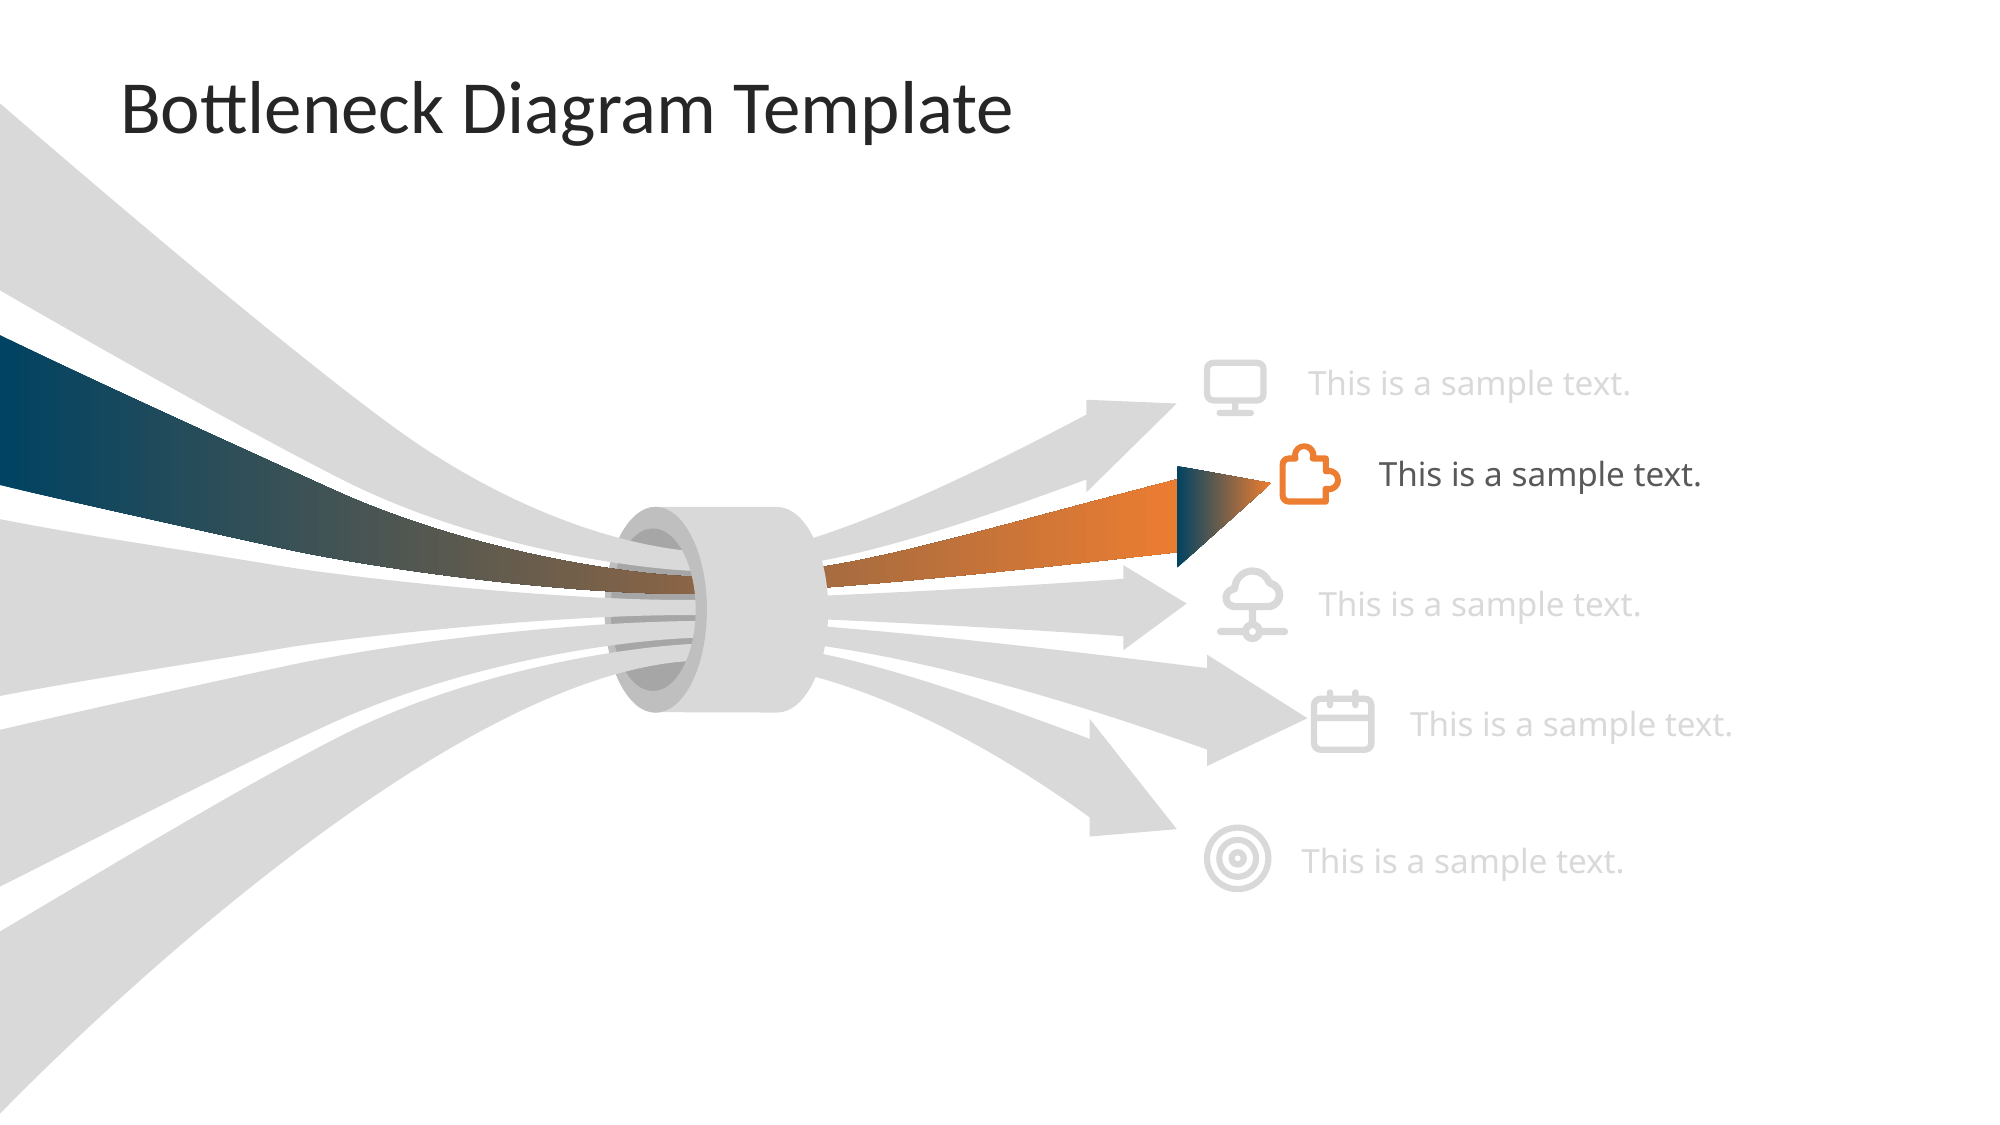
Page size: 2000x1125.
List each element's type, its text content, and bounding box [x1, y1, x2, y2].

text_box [0, 103, 1308, 1114]
text_box This is a sample text. [1379, 453, 1792, 494]
text_box This is a sample text. [1311, 839, 1714, 880]
text_box [1311, 445, 1341, 505]
text_box This is a sample text. [1311, 361, 1721, 402]
text_box [1311, 689, 1375, 753]
text_box This is a sample text. [1410, 702, 1823, 743]
title Bottleneck Diagram Template [99, 45, 1900, 162]
text_box This is a sample text. [1318, 582, 1731, 623]
